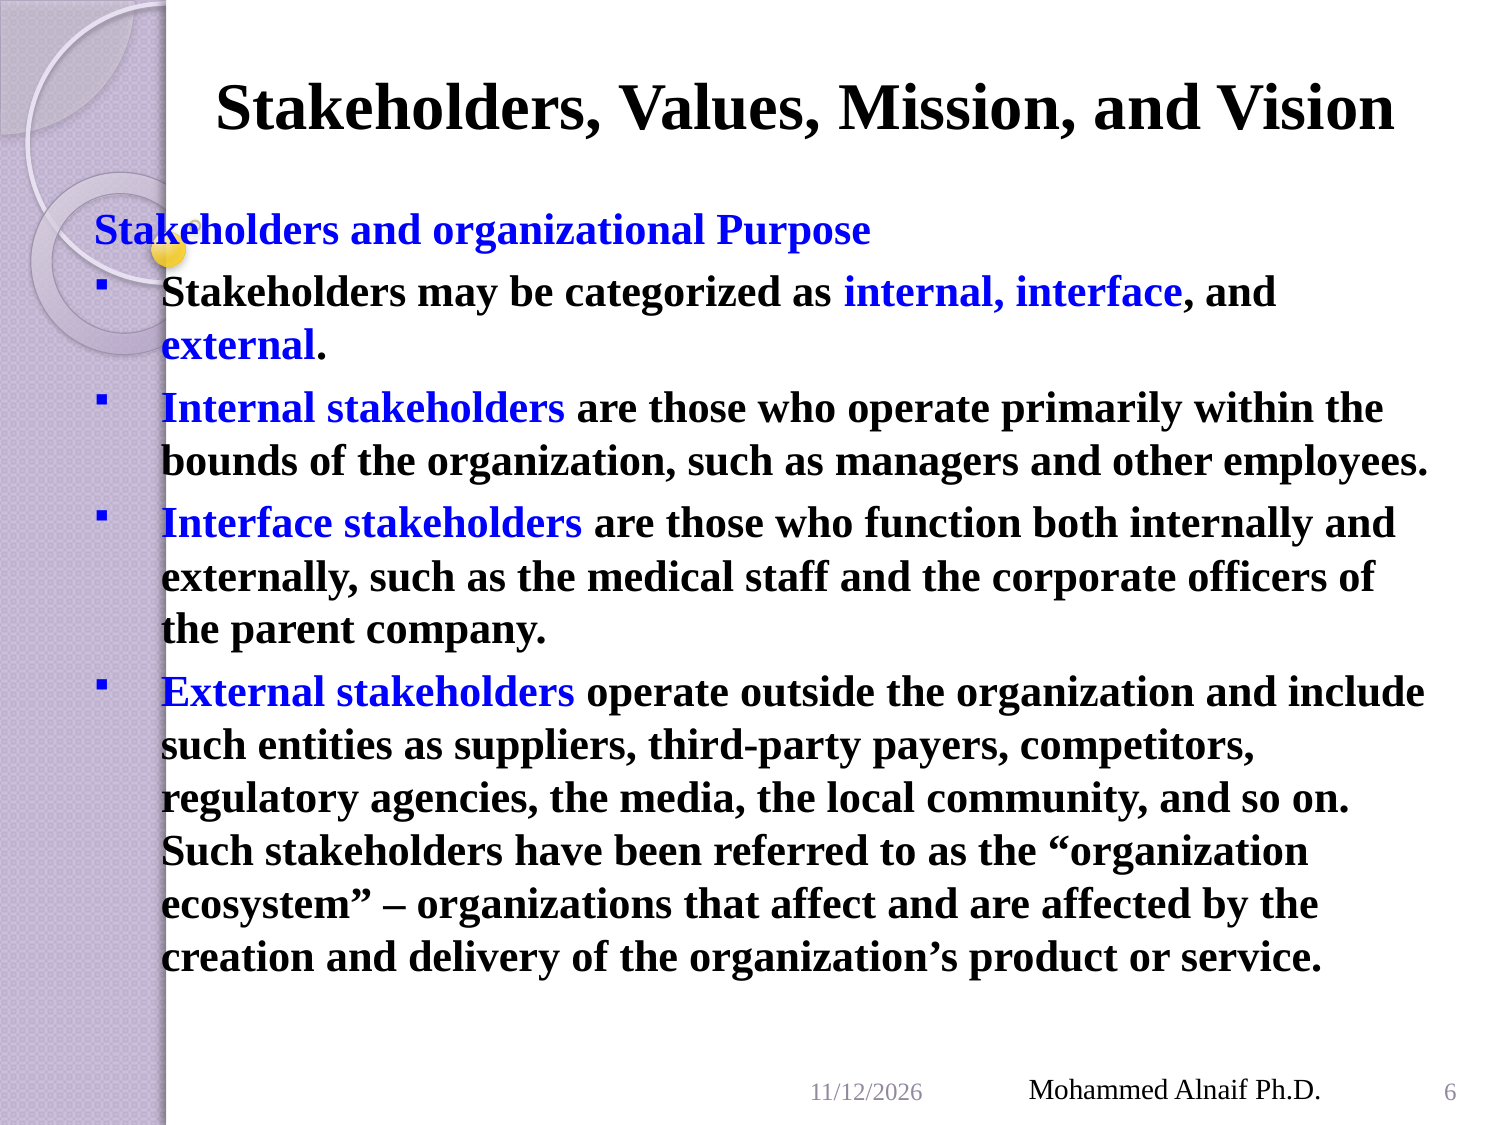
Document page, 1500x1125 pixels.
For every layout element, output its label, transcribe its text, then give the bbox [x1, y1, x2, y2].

subtitle Stakeholders and organizational Purpose Stakeholders may be categorized as internal, interface, and external. Internal stakeholders are those who operate primarily within the bounds of the organization, such as managers and other employees. Interface stakeholders are those who function both internally and externally, such as the medical staff and the corporate officers of the parent company. External stakeholders operate outside the organization and include such entities as suppliers, third-party payers, competitors, regulatory agencies, the media, the local community, and so on. Such stakeholders have been referred to as the “organization ecosystem” – organizations that affect and are affected by the creation and delivery of the organization’s product or service. [75, 200, 1450, 1038]
slide_number 6 [1413, 1034, 1488, 1113]
footer Mohammed Alnaif Ph.D. [937, 1038, 1413, 1113]
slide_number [587, 1038, 937, 1113]
title Stakeholders, Values, Mission, and Vision [162, 37, 1450, 150]
